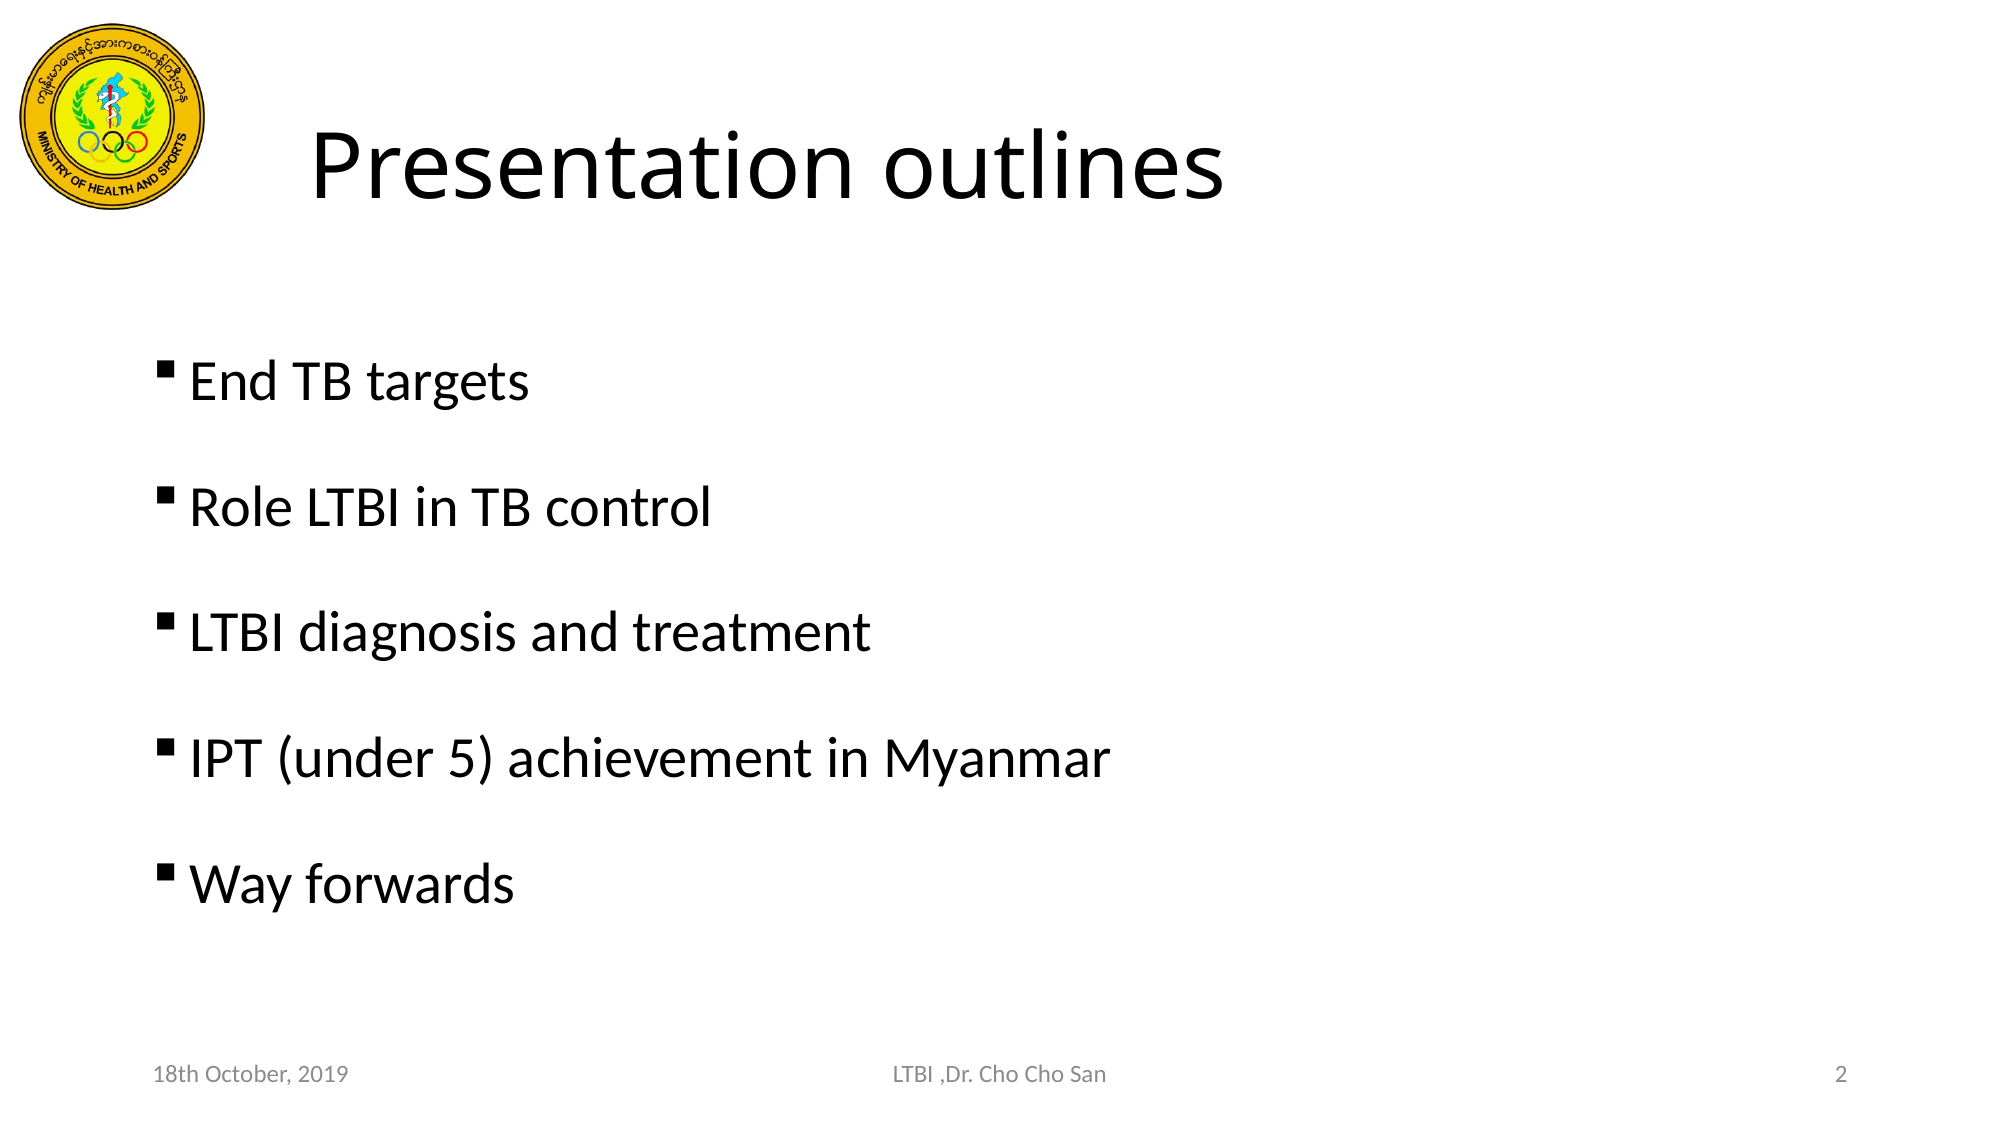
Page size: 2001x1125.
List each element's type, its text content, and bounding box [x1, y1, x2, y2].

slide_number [137, 1042, 588, 1103]
slide_number 2 [1412, 1042, 1863, 1103]
list End TB targets Role LTBI in TB control LTBI diagnosis and treatment IPT (under 5) achievement in Myanmar Way forwards [137, 299, 1863, 1014]
footer LTBI ,Dr. Cho Cho San [662, 1042, 1338, 1103]
picture [19, 23, 205, 210]
title Presentation outlines [293, 59, 1859, 278]
